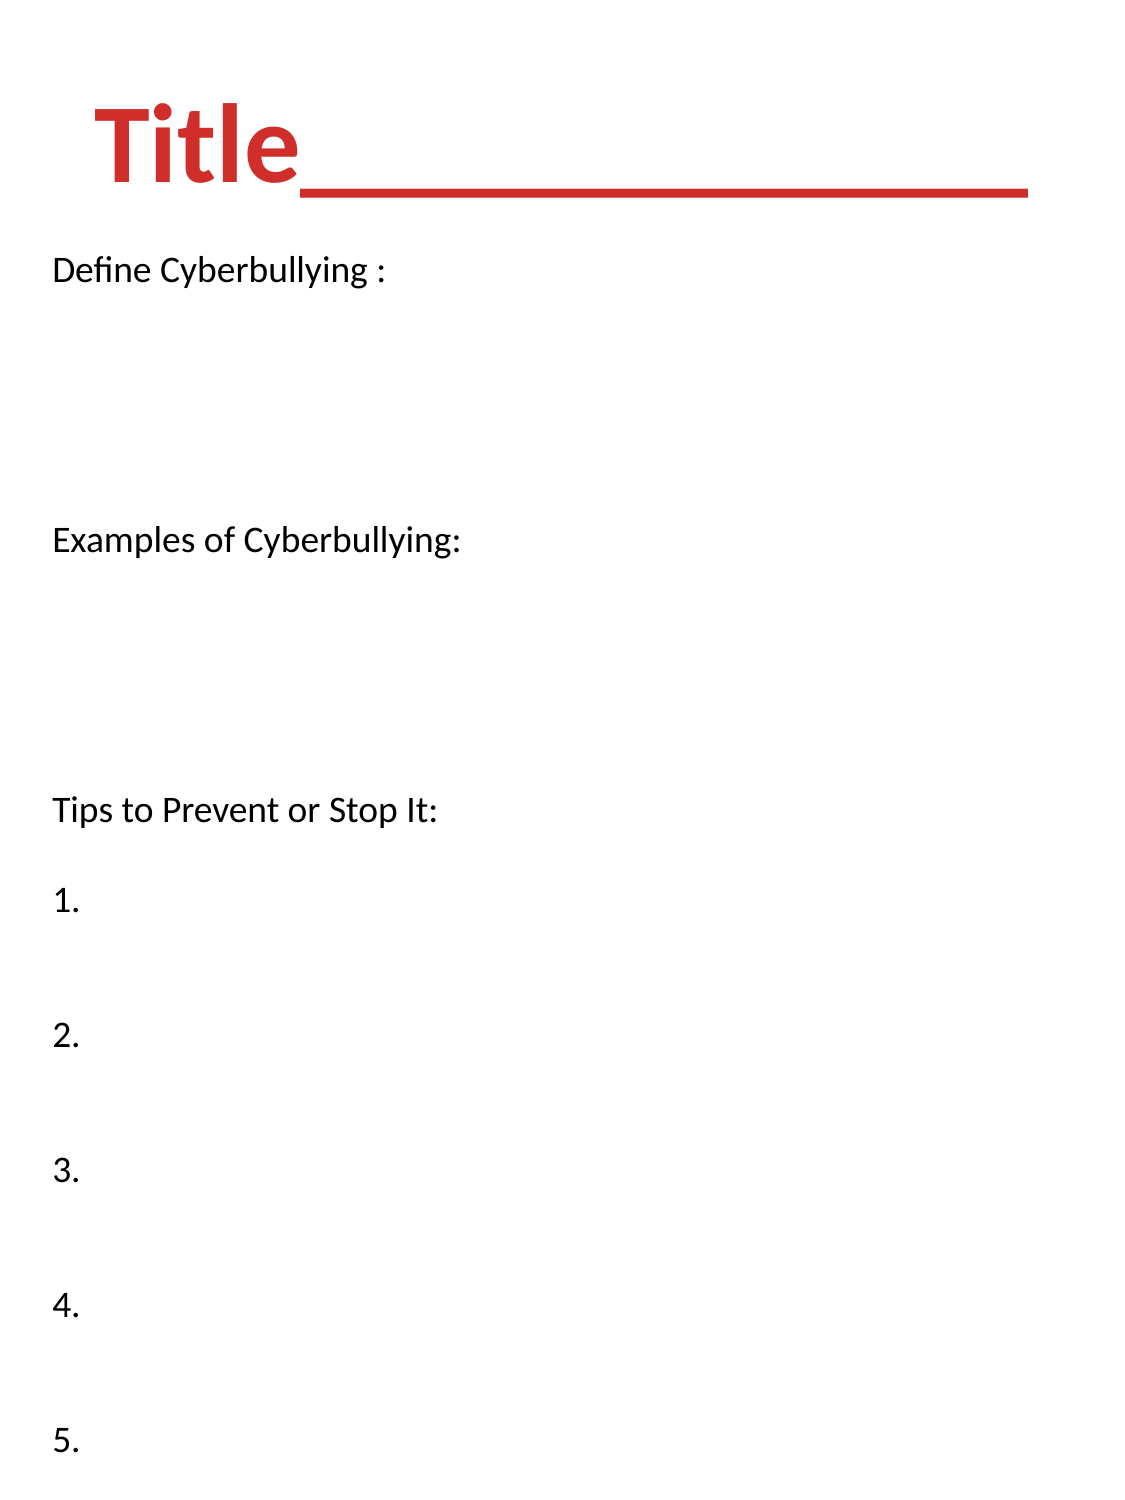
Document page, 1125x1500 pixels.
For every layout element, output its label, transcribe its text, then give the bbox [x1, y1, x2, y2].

text_box Title_____________ [79, 62, 1045, 213]
text_box Define Cyberbullying : Examples of Cyberbullying: Tips to Prevent or Stop It: 1. 2. 3. 4. 5. [37, 237, 1075, 1500]
